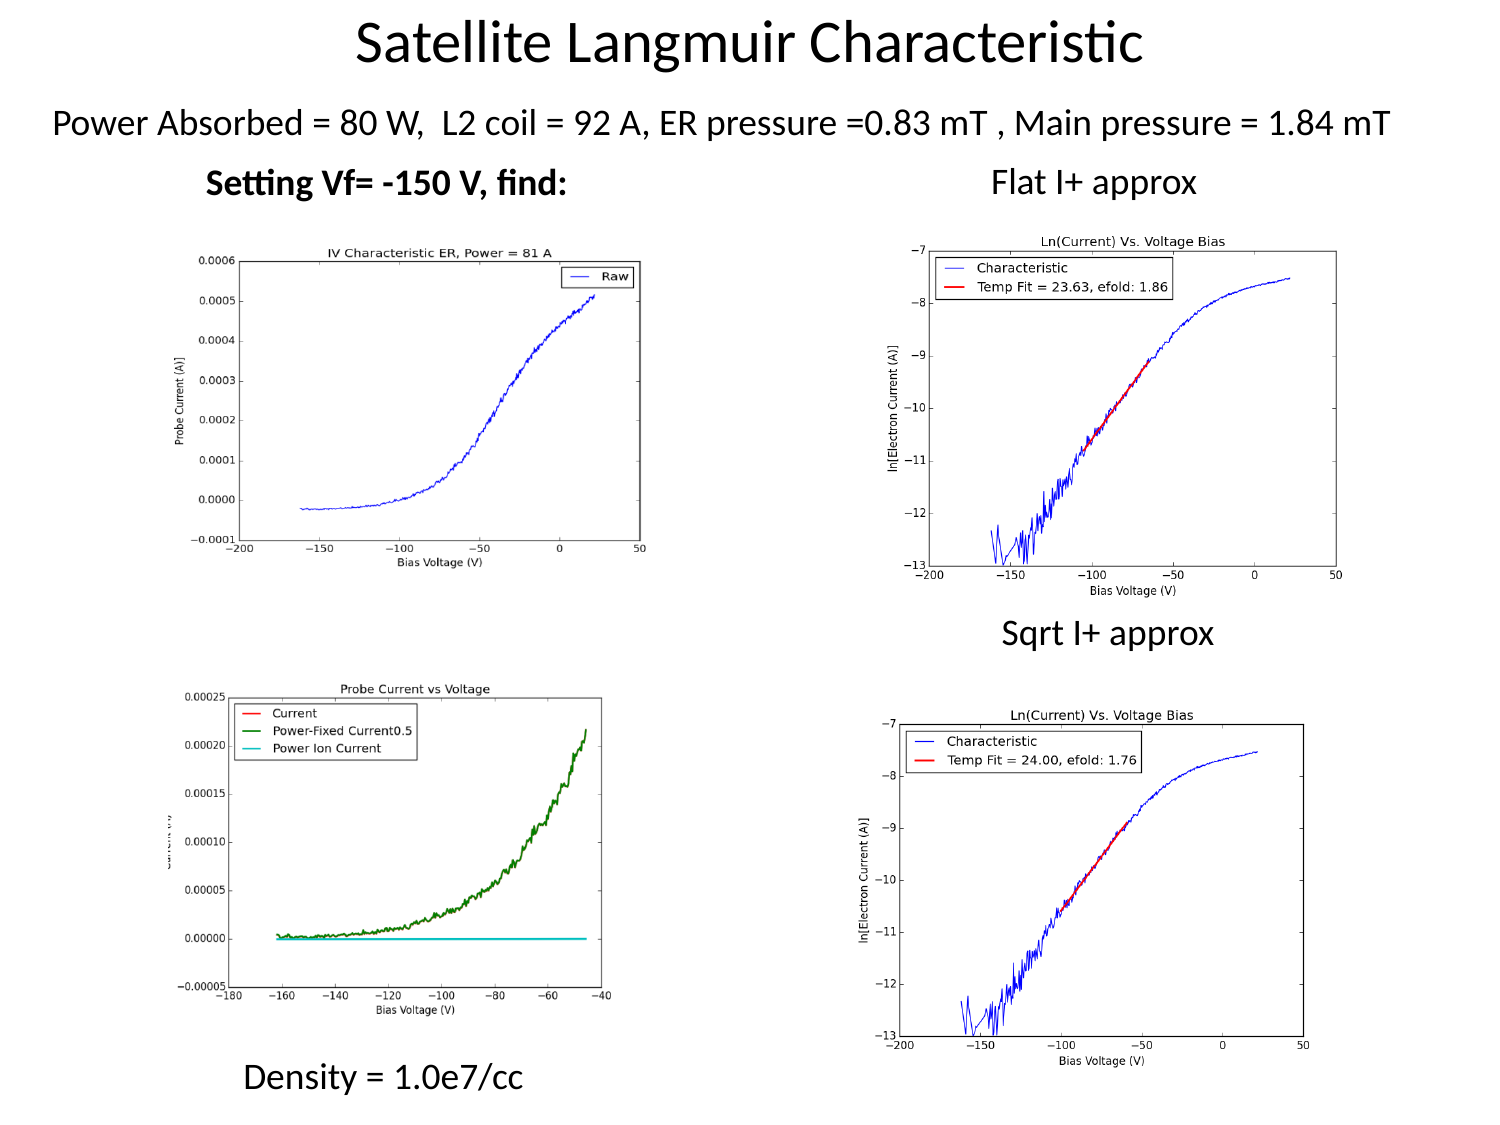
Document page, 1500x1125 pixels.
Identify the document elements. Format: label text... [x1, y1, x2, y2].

text_box Density = 1.0e7/cc [228, 1044, 539, 1105]
picture [174, 226, 691, 576]
picture [834, 685, 1355, 1076]
text_box Sqrt I+ approx [986, 613, 1230, 661]
picture [167, 661, 650, 1023]
text_box Setting Vf= -150 V, find: [191, 150, 584, 211]
title Satellite Langmuir Characteristic [75, 0, 1425, 83]
text_box Flat I+ approx [976, 149, 1213, 209]
picture [863, 211, 1388, 605]
text_box Power Absorbed = 80 W, L2 coil = 92 A, ER pressure =0.83 mT , Main pressure = 1.84 mT [37, 90, 1500, 150]
